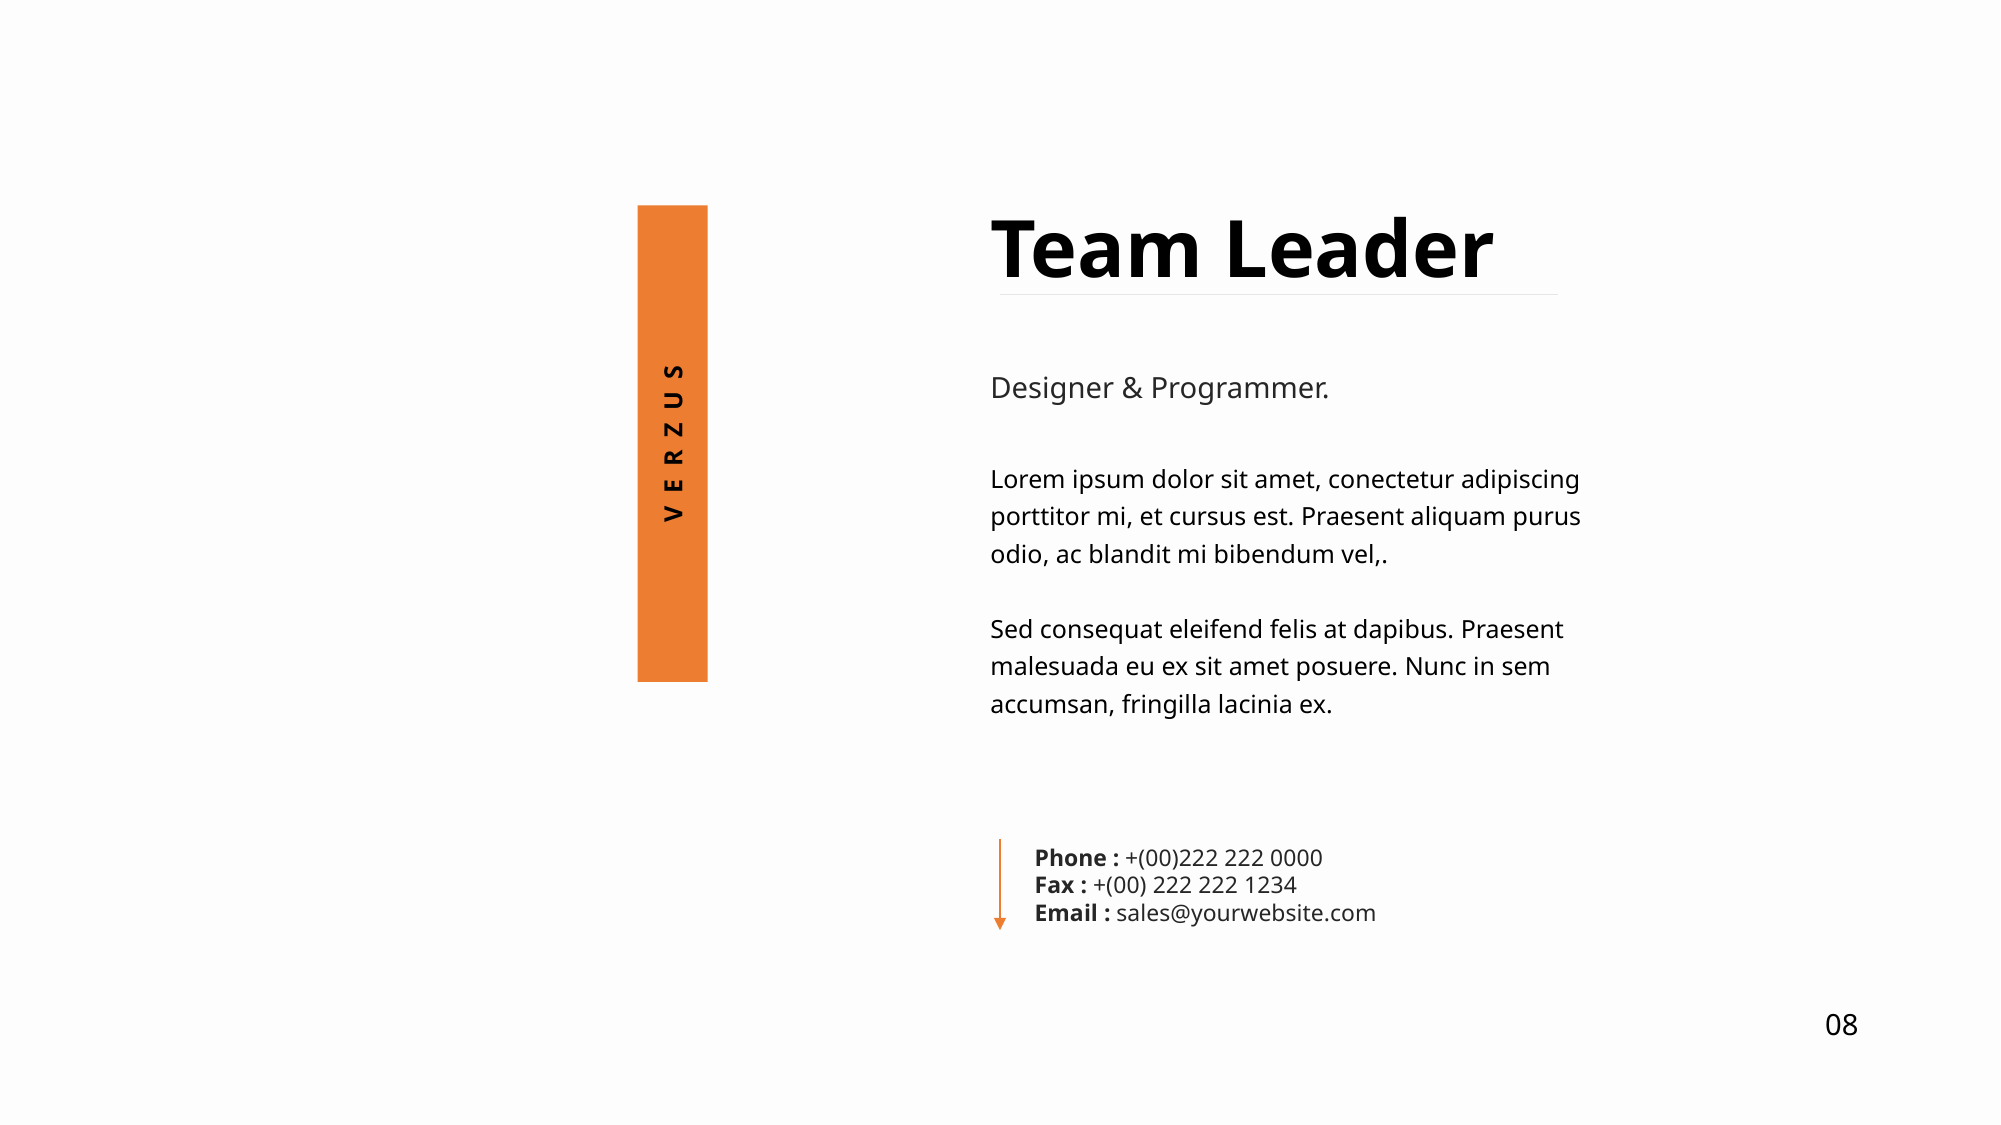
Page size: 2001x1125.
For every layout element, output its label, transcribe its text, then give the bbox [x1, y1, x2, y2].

text_box Lorem ipsum dolor sit amet, conectetur adipiscing porttitor mi, et cursus est. Praesent aliquam purus odio, ac blandit mi bibendum vel,. [975, 448, 1631, 576]
text_box Phone : +(00)222 222 0000 Fax : +(00) 222 222 1234 Email : sales@yourwebsite.com [1019, 835, 1451, 933]
text_box Sed consequat eleifend felis at dapibus. Praesent malesuada eu ex sit amet posuere. Nunc in sem accumsan, fringilla lacinia ex. [975, 598, 1675, 726]
text_box Designer & Programmer. [975, 362, 1500, 412]
text_box Team Leader [975, 190, 1559, 301]
picture [197, 204, 709, 927]
text_box 08 [1799, 981, 1885, 1049]
